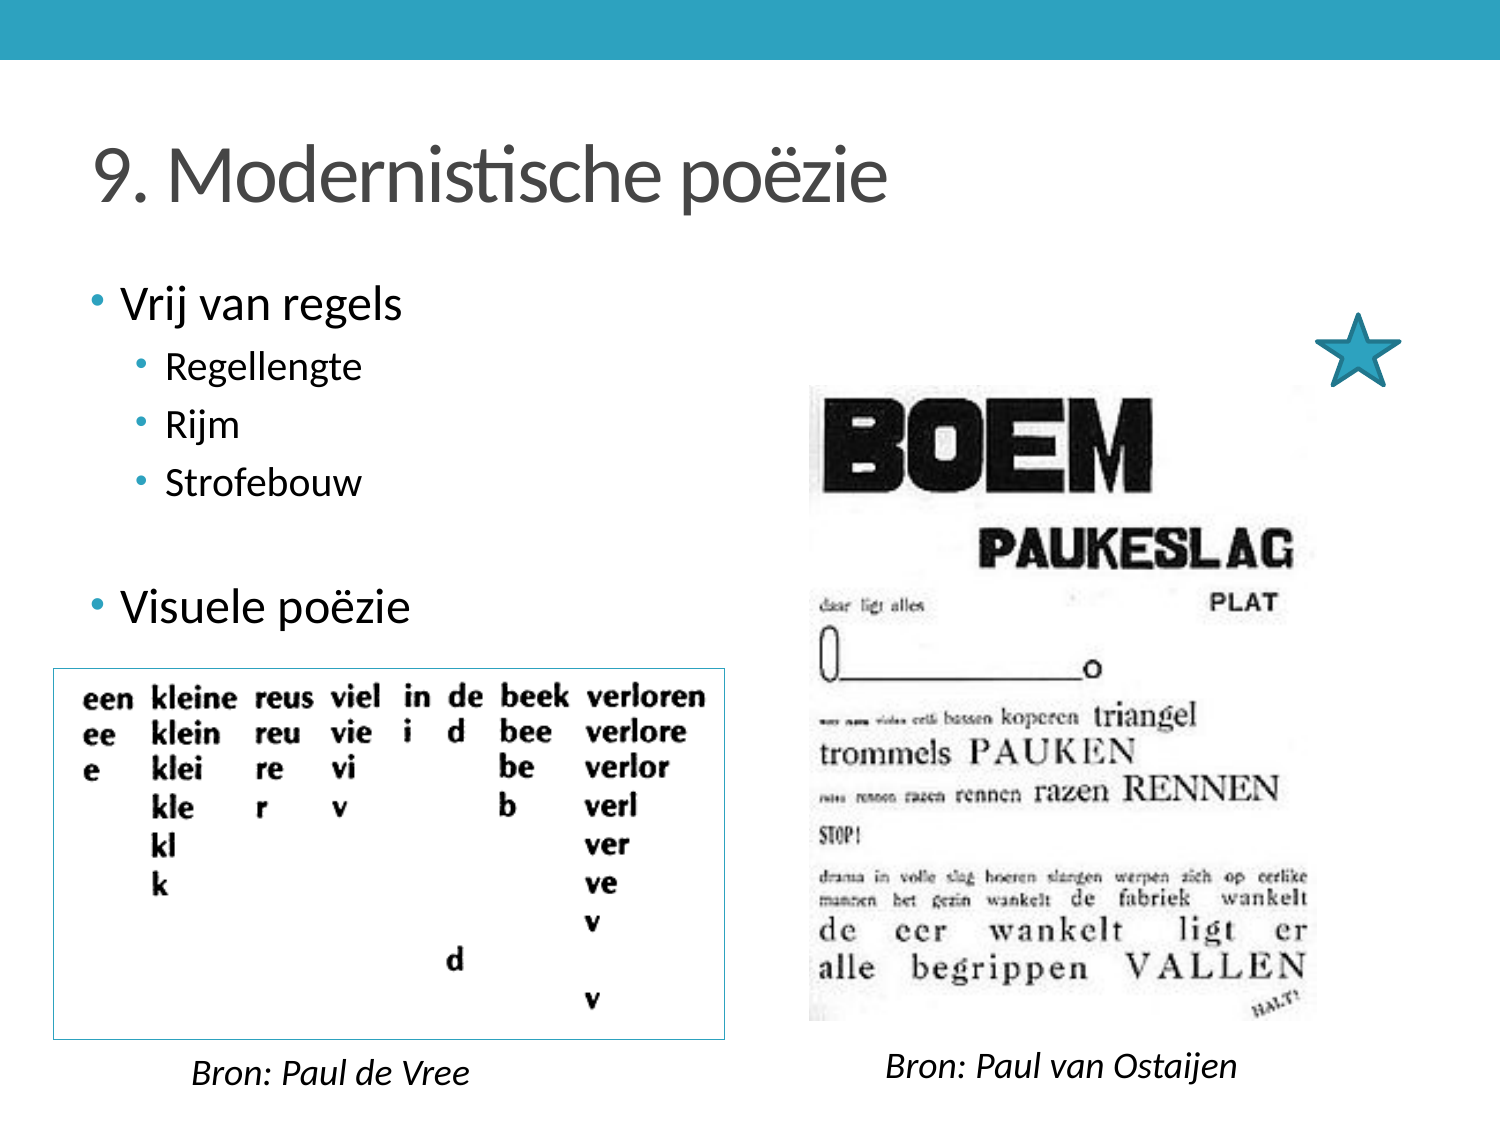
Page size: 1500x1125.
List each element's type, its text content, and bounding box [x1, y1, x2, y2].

text_box [1314, 312, 1402, 388]
picture [52, 668, 726, 1040]
title 9. Modernistische poëzie [75, 87, 1425, 250]
list Vrij van regels Regellengte Rijm Strofebouw Visuele poëzie [75, 262, 1425, 1063]
text_box Bron: Paul van Ostaijen [807, 1033, 1316, 1093]
text_box Bron: Paul de Vree [76, 1048, 585, 1100]
picture [808, 385, 1318, 1021]
